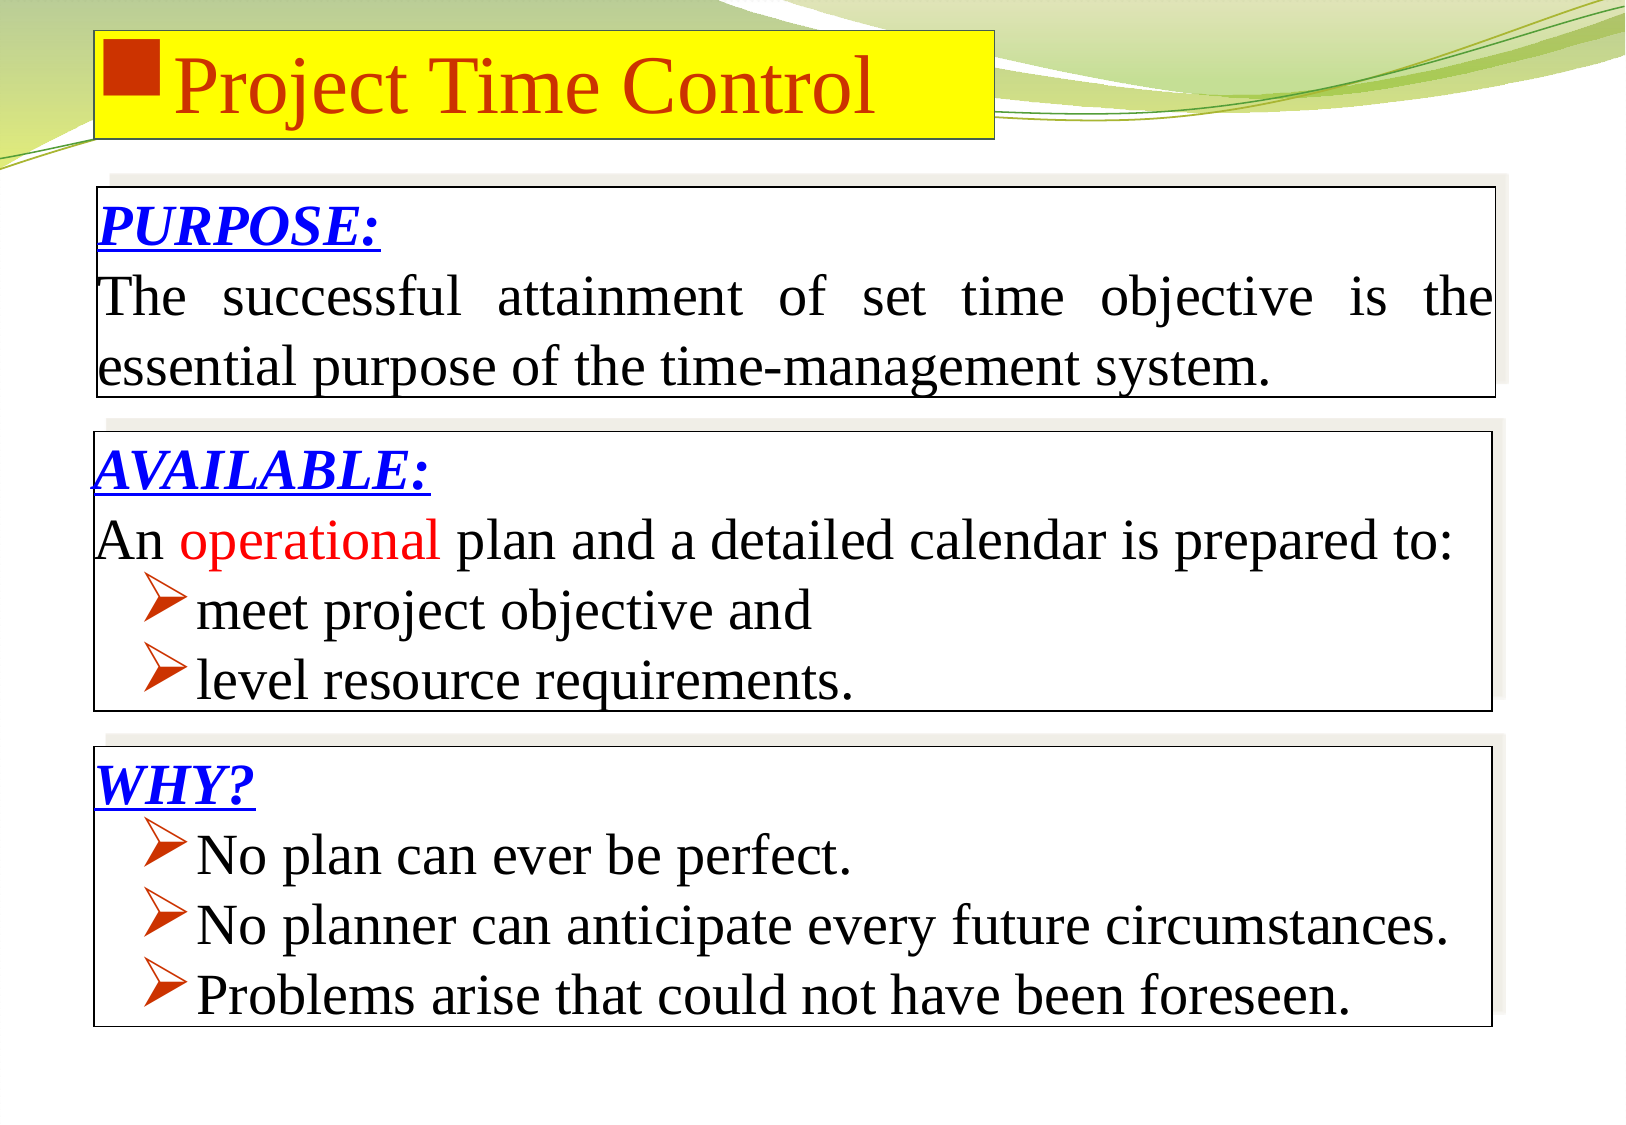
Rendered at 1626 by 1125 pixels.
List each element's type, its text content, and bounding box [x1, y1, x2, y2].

text_box PURPOSE: The successful attainment of set time objective is the essential purpose of the time-management system. [97, 186, 1496, 397]
text_box WHY? No plan can ever be perfect. No planner can anticipate every future circumstances. Problems arise that could not have been foreseen. [93, 746, 1493, 1027]
text_box Project Time Control [94, 30, 995, 139]
text_box AVAILABLE: An operational plan and a detailed calendar is prepared to: meet project objective and level resource requirements. [93, 431, 1493, 712]
